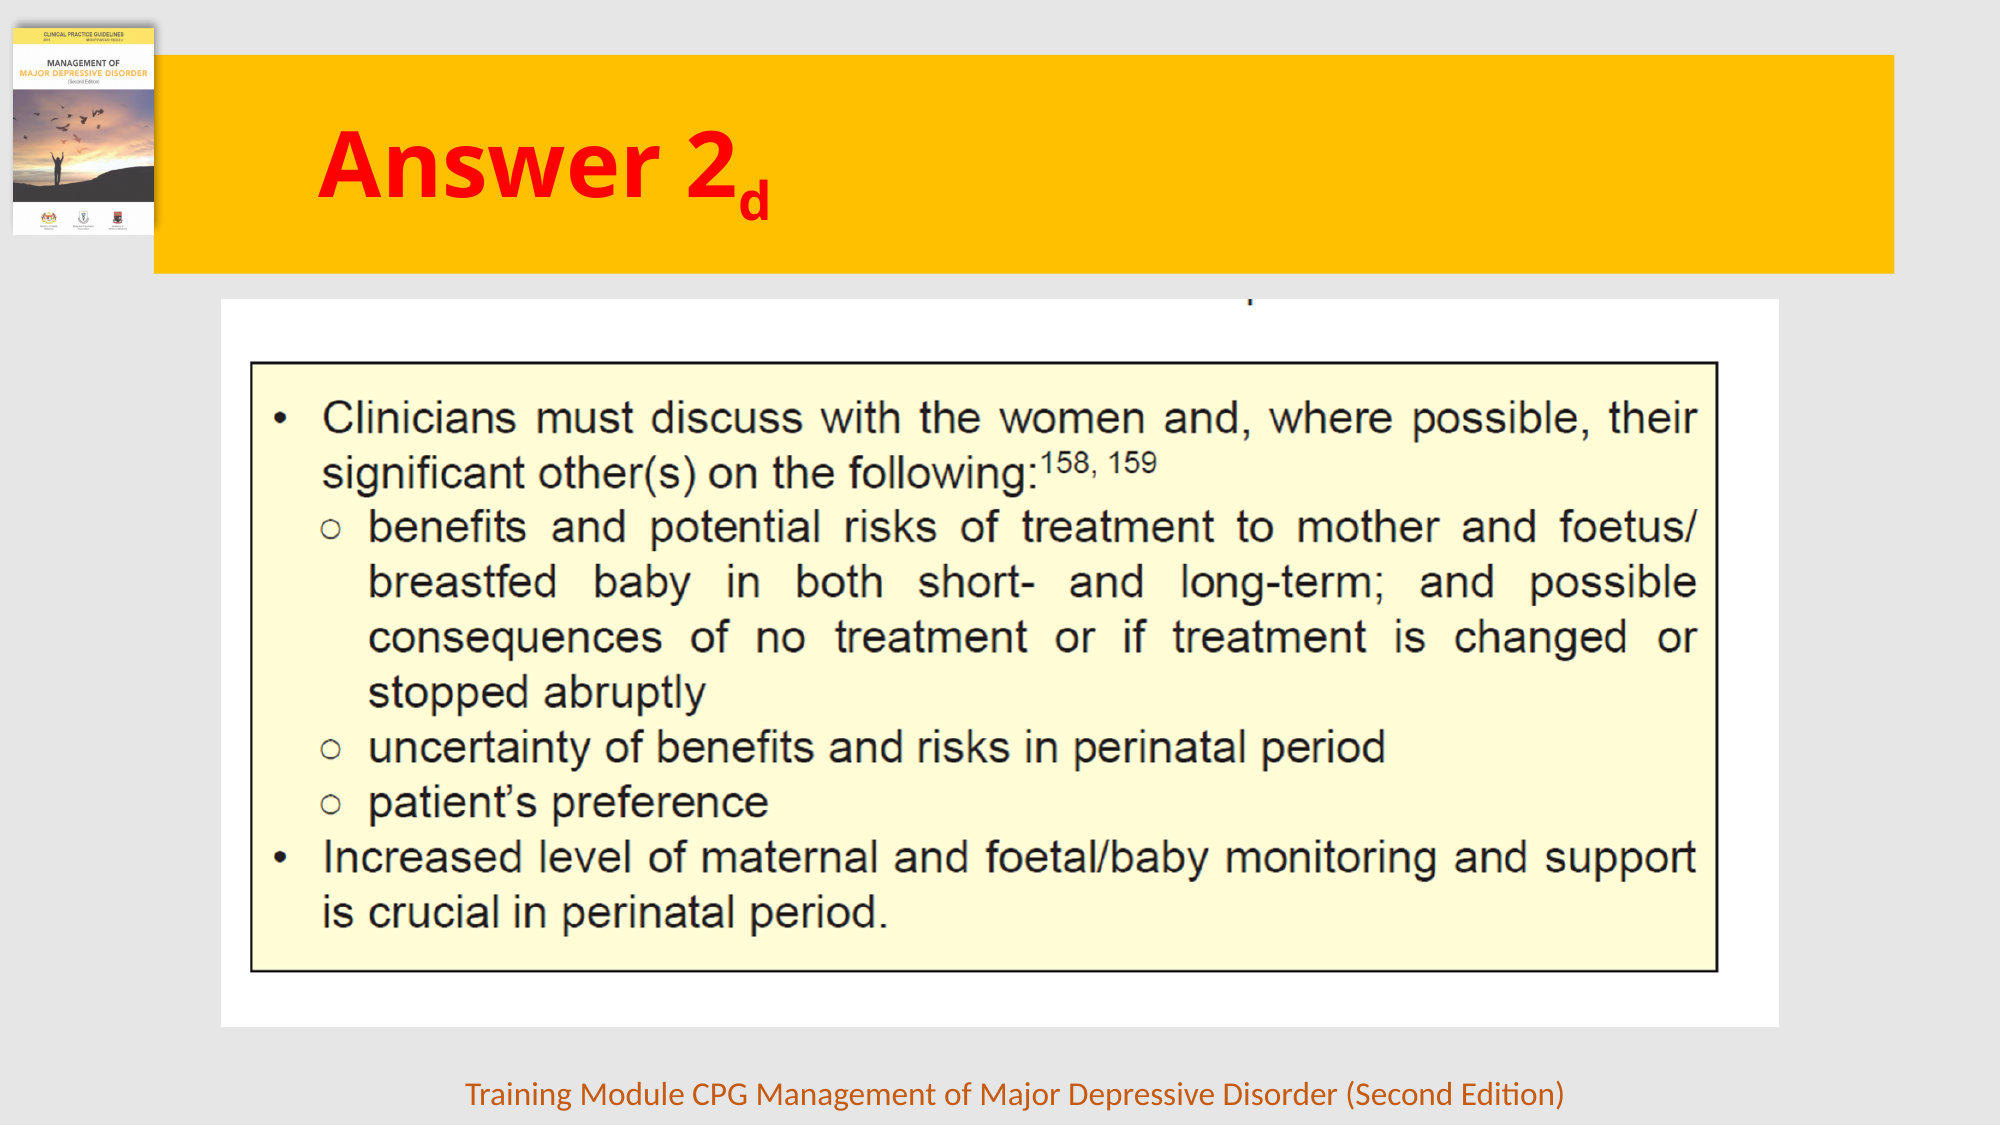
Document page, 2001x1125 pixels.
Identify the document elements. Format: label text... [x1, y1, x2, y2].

title Answer 2d [153, 54, 1895, 274]
picture [221, 299, 1779, 1027]
picture [13, 28, 154, 235]
text_box Training Module CPG Management of Major Depressive Disorder (Second Edition) [450, 1065, 1832, 1120]
